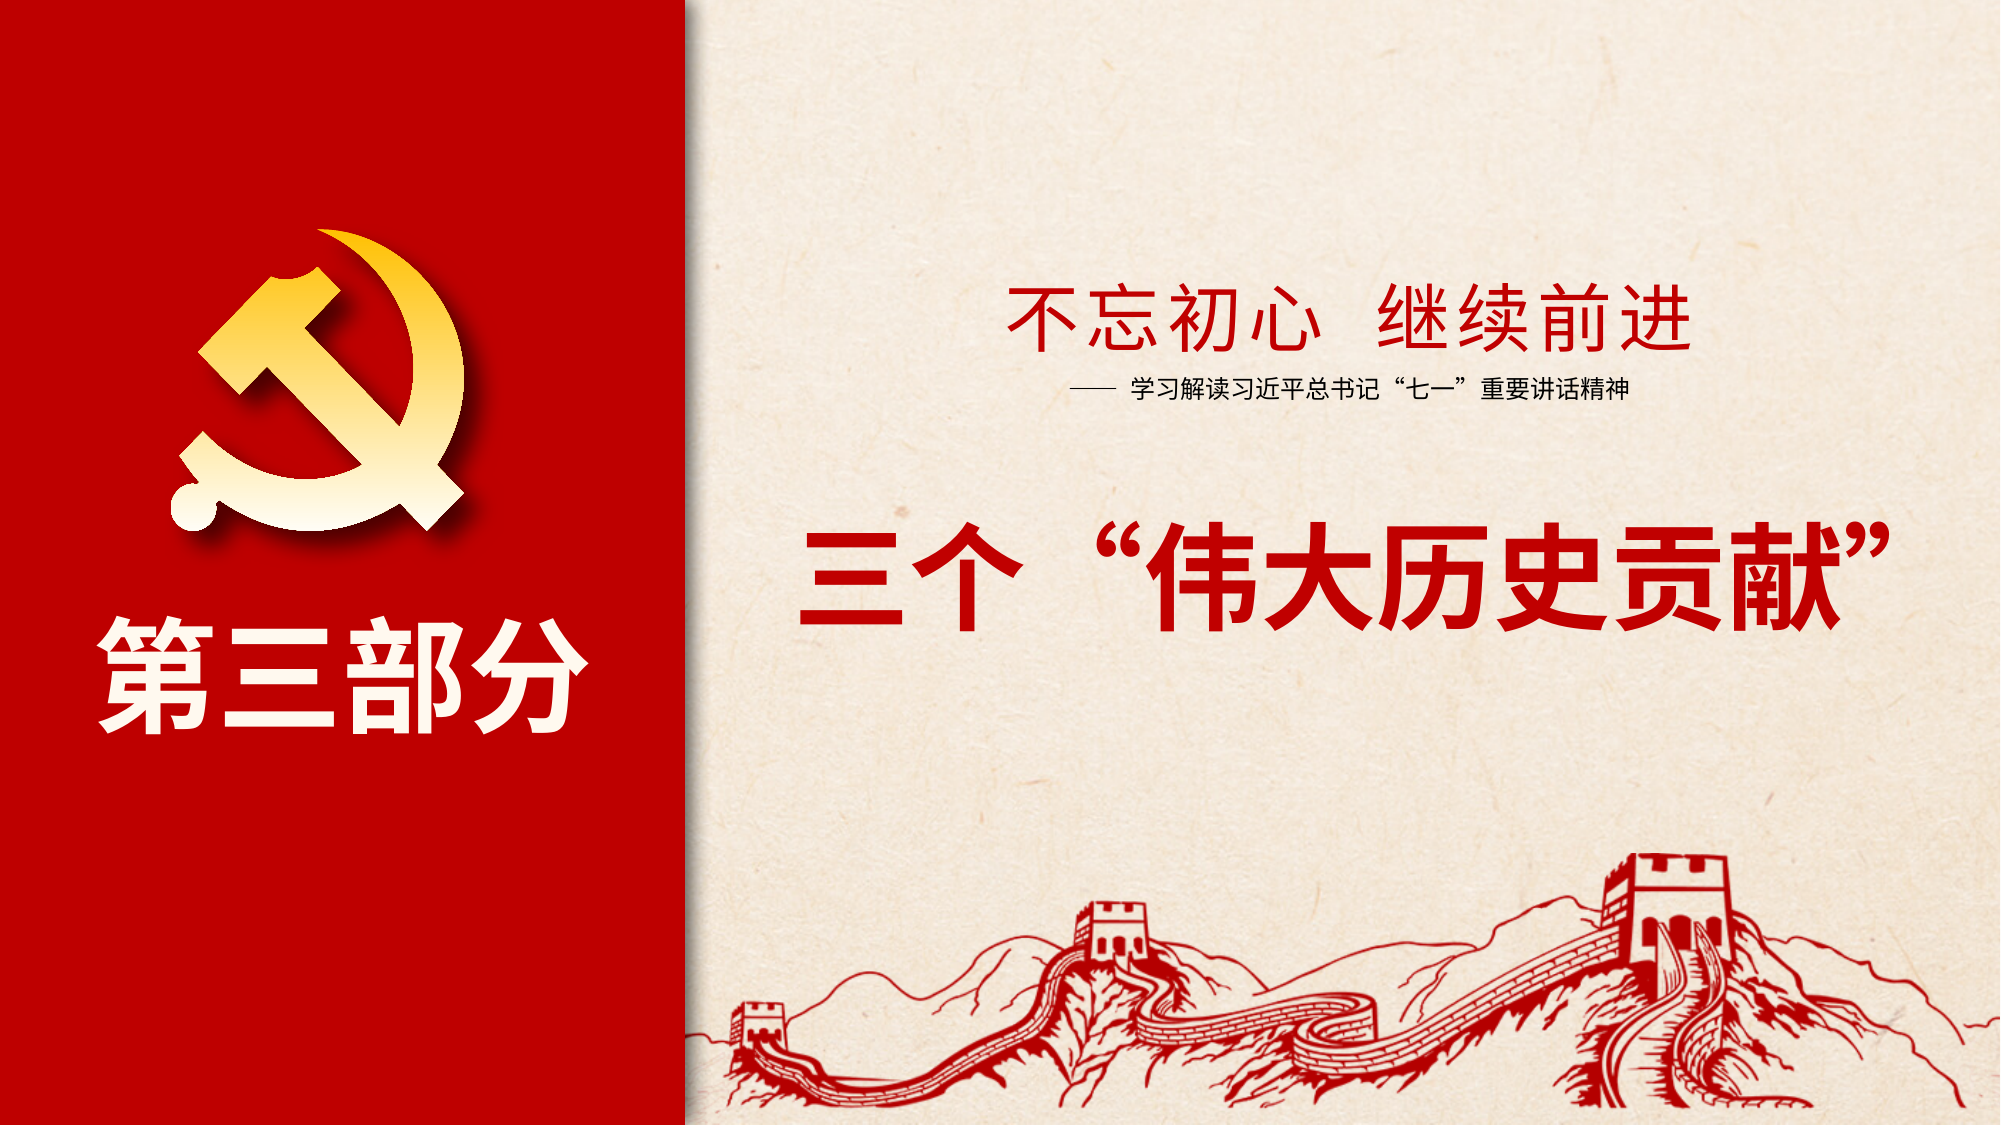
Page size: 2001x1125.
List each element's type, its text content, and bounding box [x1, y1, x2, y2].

text_box 不忘初心 继续前进 [989, 263, 1710, 369]
text_box [170, 229, 464, 531]
text_box 第三部分 [77, 591, 608, 757]
text_box 三个“伟大历史贡献” [708, 497, 1991, 653]
text_box [0, 0, 686, 1125]
picture [523, 0, 2001, 1125]
text_box —— 学习解读习近平总书记“七一”重要讲话精神 [1054, 366, 1646, 412]
